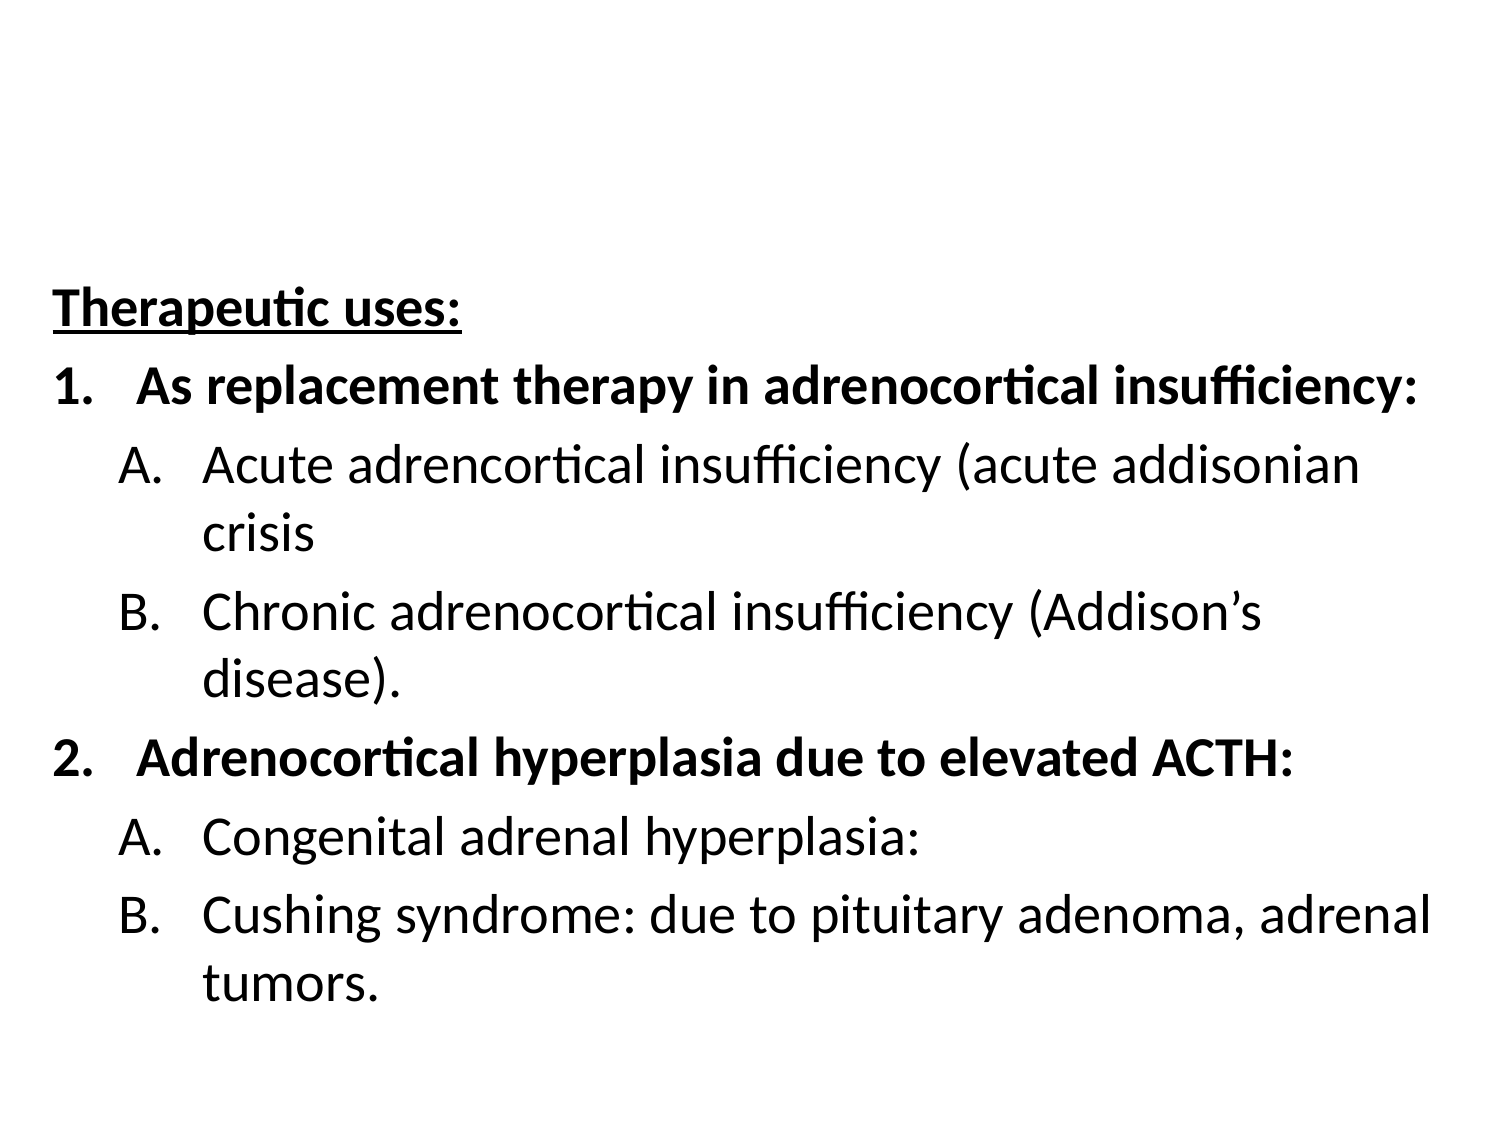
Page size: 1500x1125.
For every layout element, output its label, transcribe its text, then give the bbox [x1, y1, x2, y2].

list Therapeutic uses: As replacement therapy in adrenocortical insufficiency: Acute adrencortical insufficiency (acute addisonian crisis Chronic adrenocortical insufficiency (Addison’s disease). Adrenocortical hyperplasia due to elevated ACTH: Congenital adrenal hyperplasia: Cushing syndrome: due to pituitary adenoma, adrenal tumors. [37, 262, 1475, 1005]
